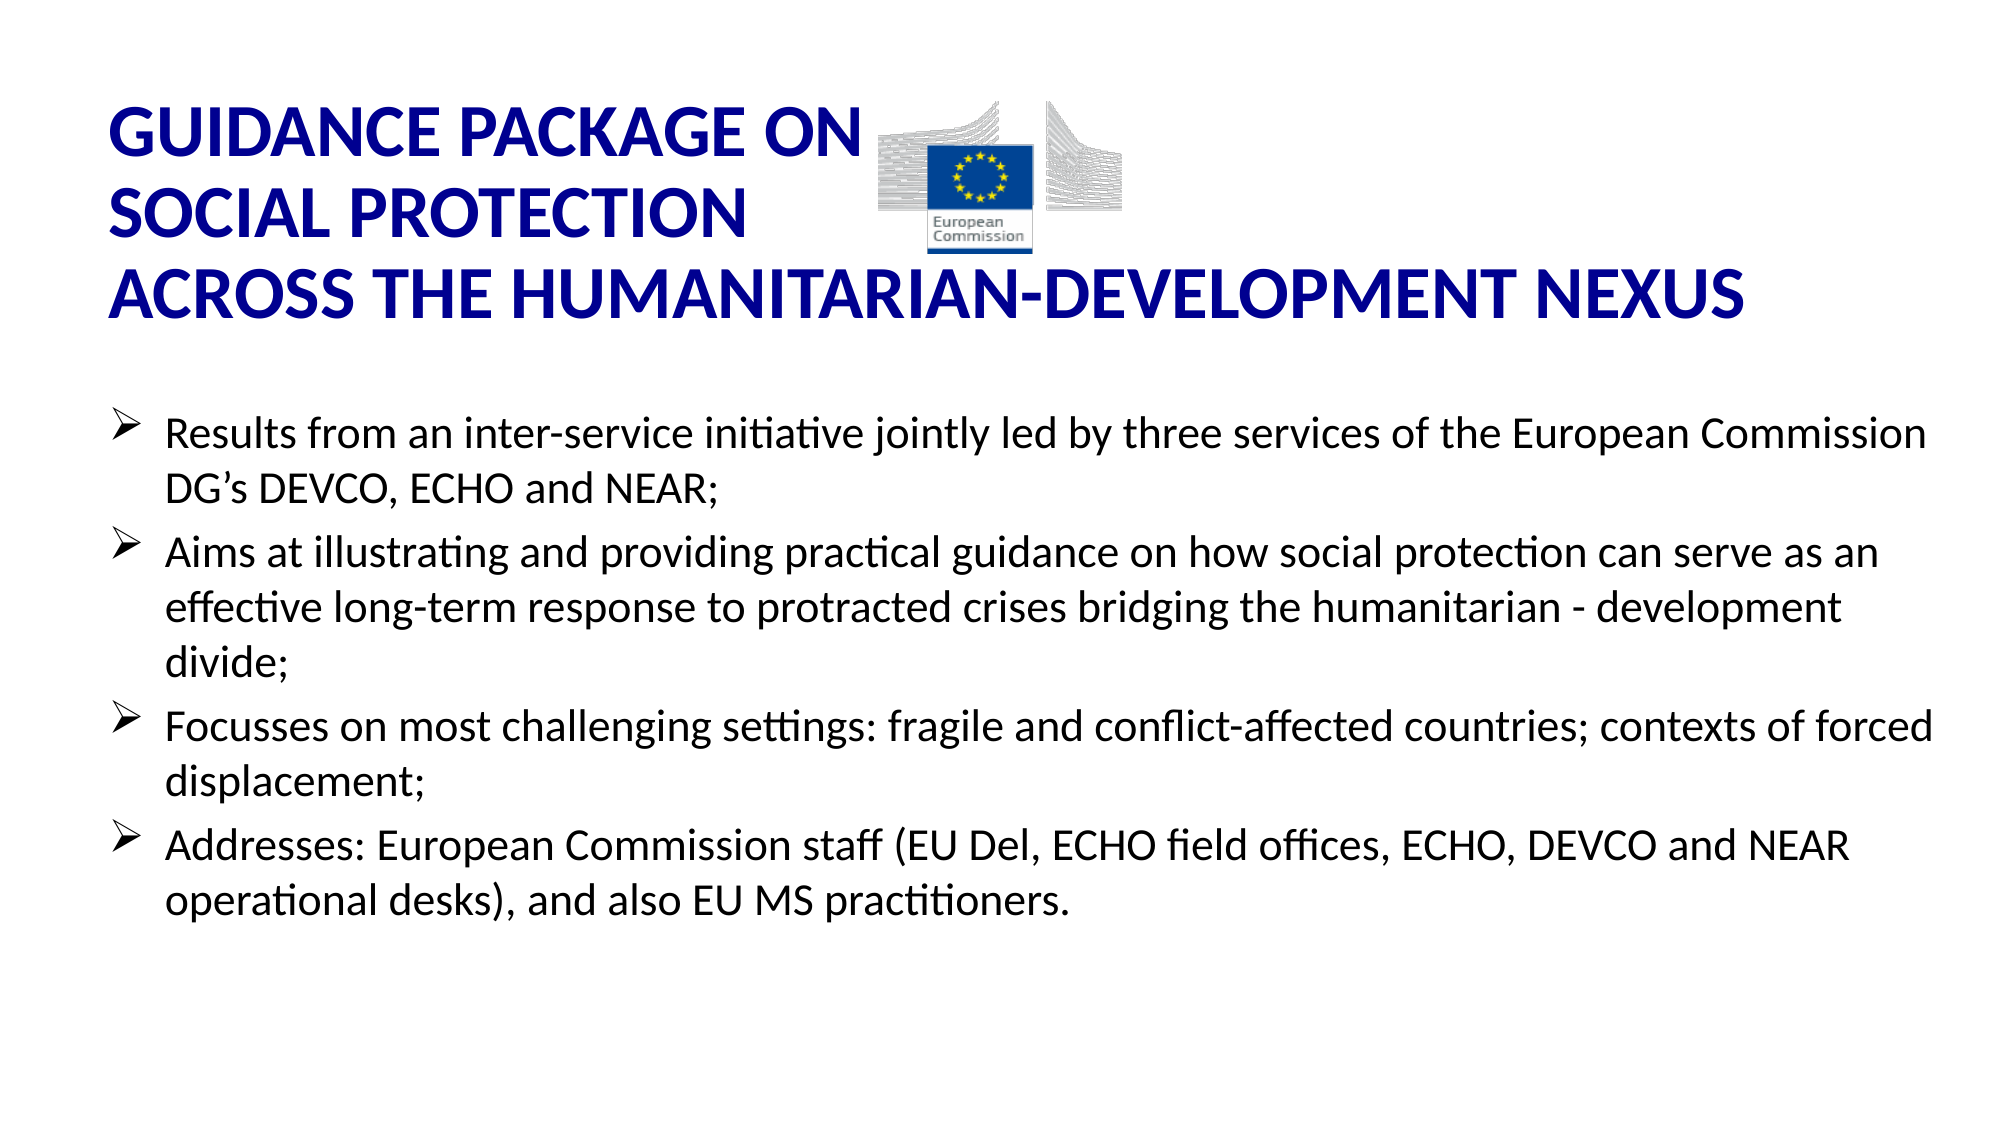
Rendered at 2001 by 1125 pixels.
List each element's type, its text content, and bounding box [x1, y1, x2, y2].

picture [878, 101, 1122, 254]
text_box Results from an inter-service initiative jointly led by three services of the European Commission DG’s DEVCO, ECHO and NEAR; Aims at illustrating and providing practical guidance on how social protection can serve as an effective long-term response to protracted crises bridging the humanitarian - development divide; Focusses on most challenging settings: fragile and conflict-affected countries; contexts of forced displacement; Addresses: European Commission staff (EU Del, ECHO field offices, ECHO, DEVCO and NEAR operational desks), and also EU MS practitioners. [93, 394, 1982, 932]
text_box GUIDANCE PACKAGE on SOCIAL PROTECTION across the HUMANITARIAN-DEVELOPMENT NEXUS [93, 60, 1853, 342]
